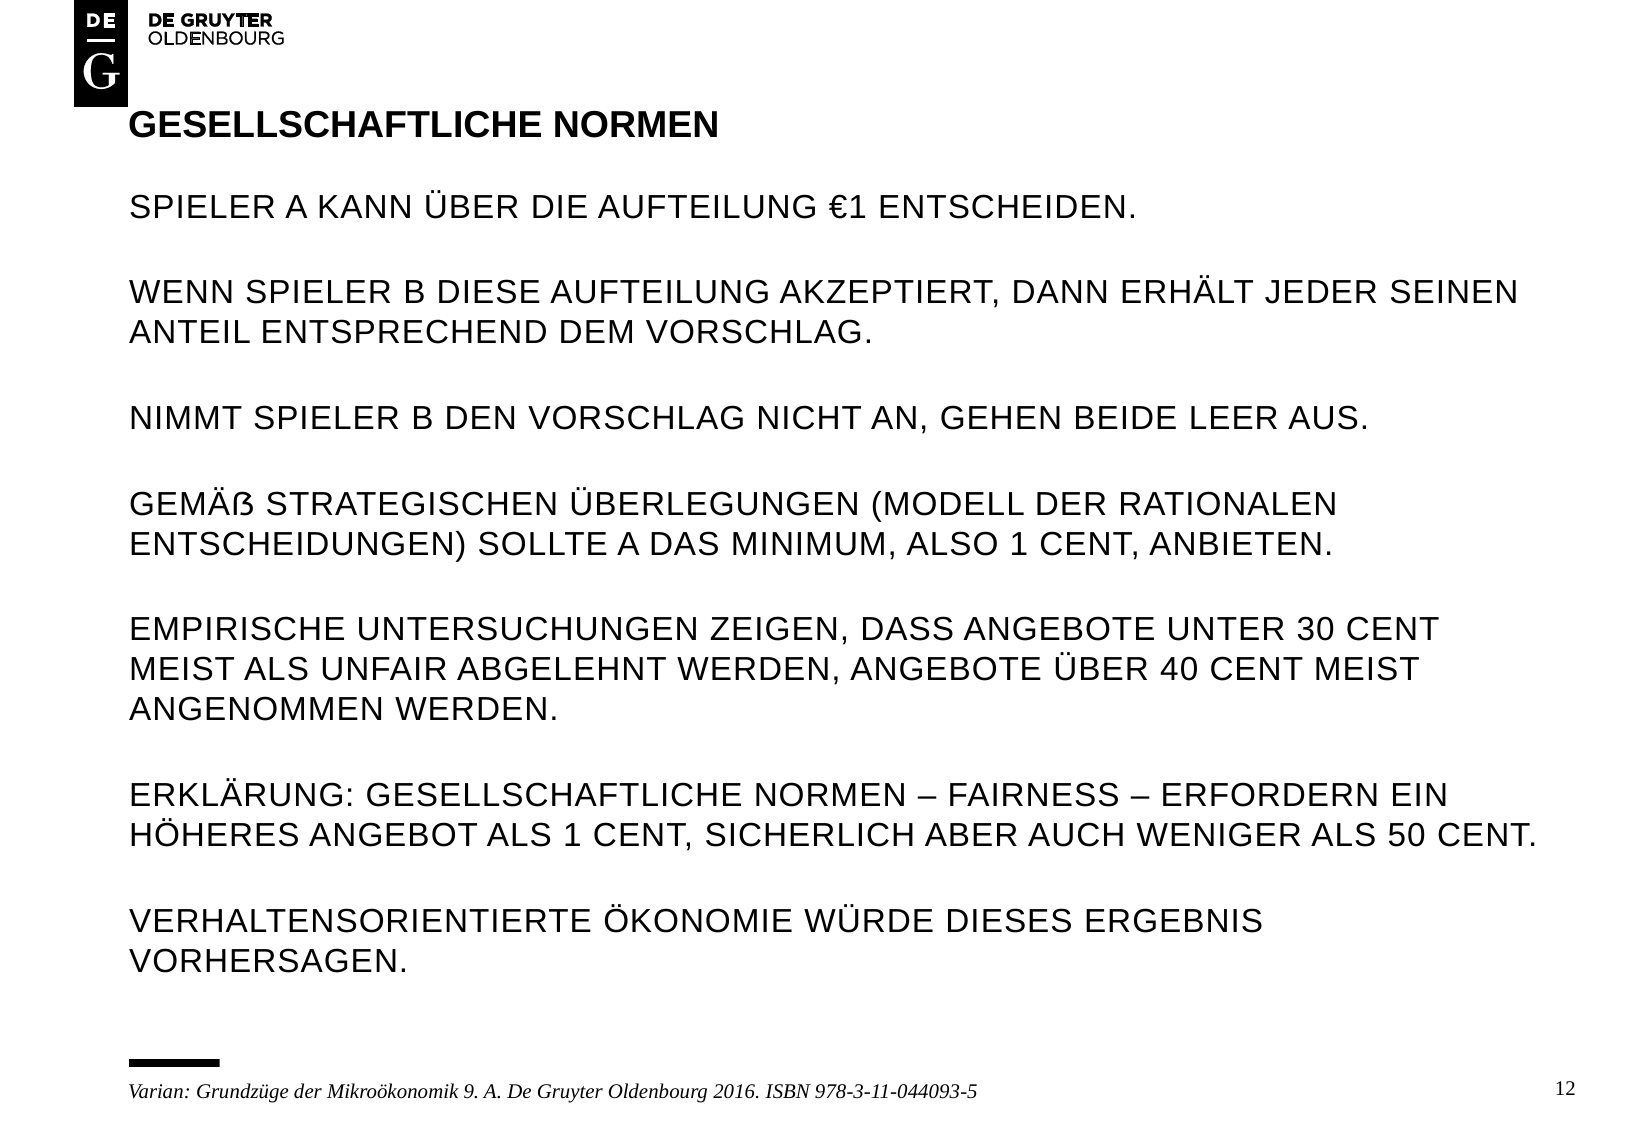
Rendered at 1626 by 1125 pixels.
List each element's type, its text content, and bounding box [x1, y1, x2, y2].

list SPIELER A KANN ÜBER DIE Aufteilung €1 entscheiden. Wenn spieler b diese aufteilung akzeptiert, dann erhält jeder seinen anteil entsprechend dem vorschlag. Nimmt spieler b den vorschlag nicht an, gehen beide leer aus. Gemäß StrategischeN überlegungen (modell der rationalen entscheidungen) sollte A das minimum, also 1 Cent, anbieten. Empirische untersuchungen zeigen, dass angebote unter 30 Cent meist als unfair abgelehnt werden, angebote über 40 Cent meist angenommen werden. Erklärung: gesellschaftliche normen – fairness – erfordern ein höheres angebot als 1 cent, sicherlich aber auch weniger als 50 cent. Verhaltensorientierte ökonomie würde dieses ergebnis vorhersagen. [129, 184, 1556, 1027]
slide_number 12 [1554, 1074, 1614, 1104]
title GESELLSCHAFTLICHE NORMEN [128, 100, 1450, 160]
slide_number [128, 1077, 1539, 1108]
